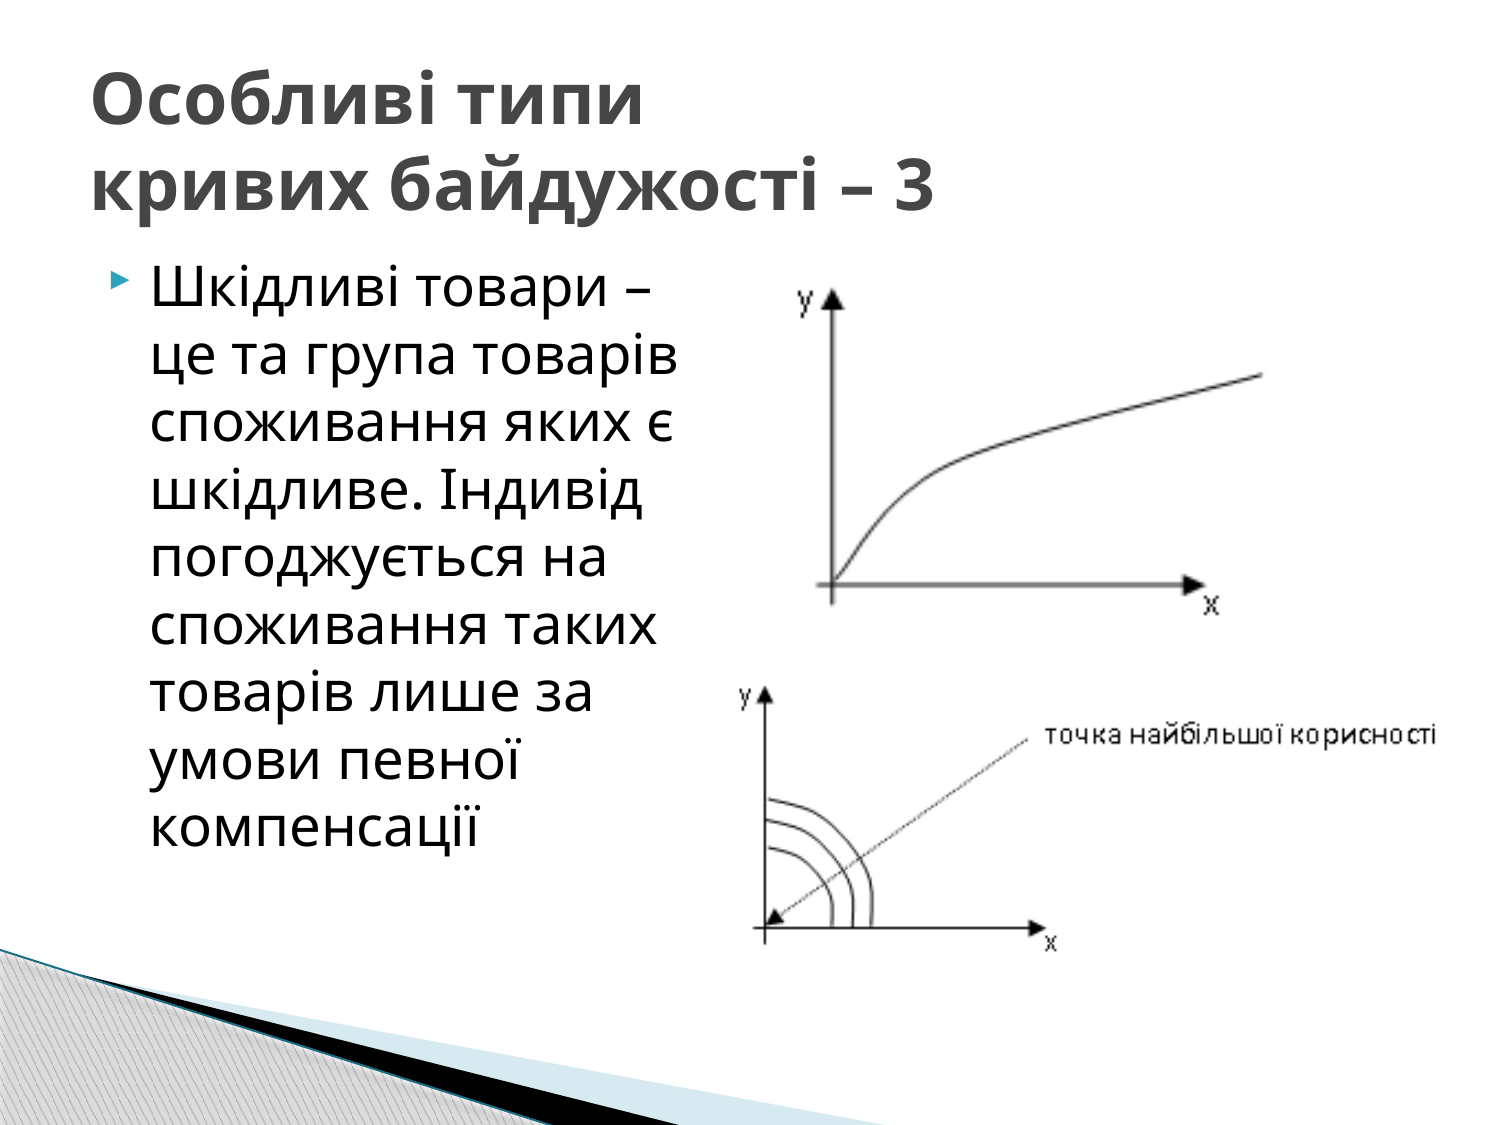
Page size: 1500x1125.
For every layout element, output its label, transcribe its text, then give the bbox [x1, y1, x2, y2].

list Шкідливі товари – це та група товарів споживання яких є шкідливе. Індивід погоджується на споживання таких товарів лише за умови певної компенсації [75, 243, 750, 986]
title Особливі типи кривих байдужості – 3 [75, 45, 1425, 233]
picture [761, 278, 1313, 643]
picture [737, 676, 1500, 965]
